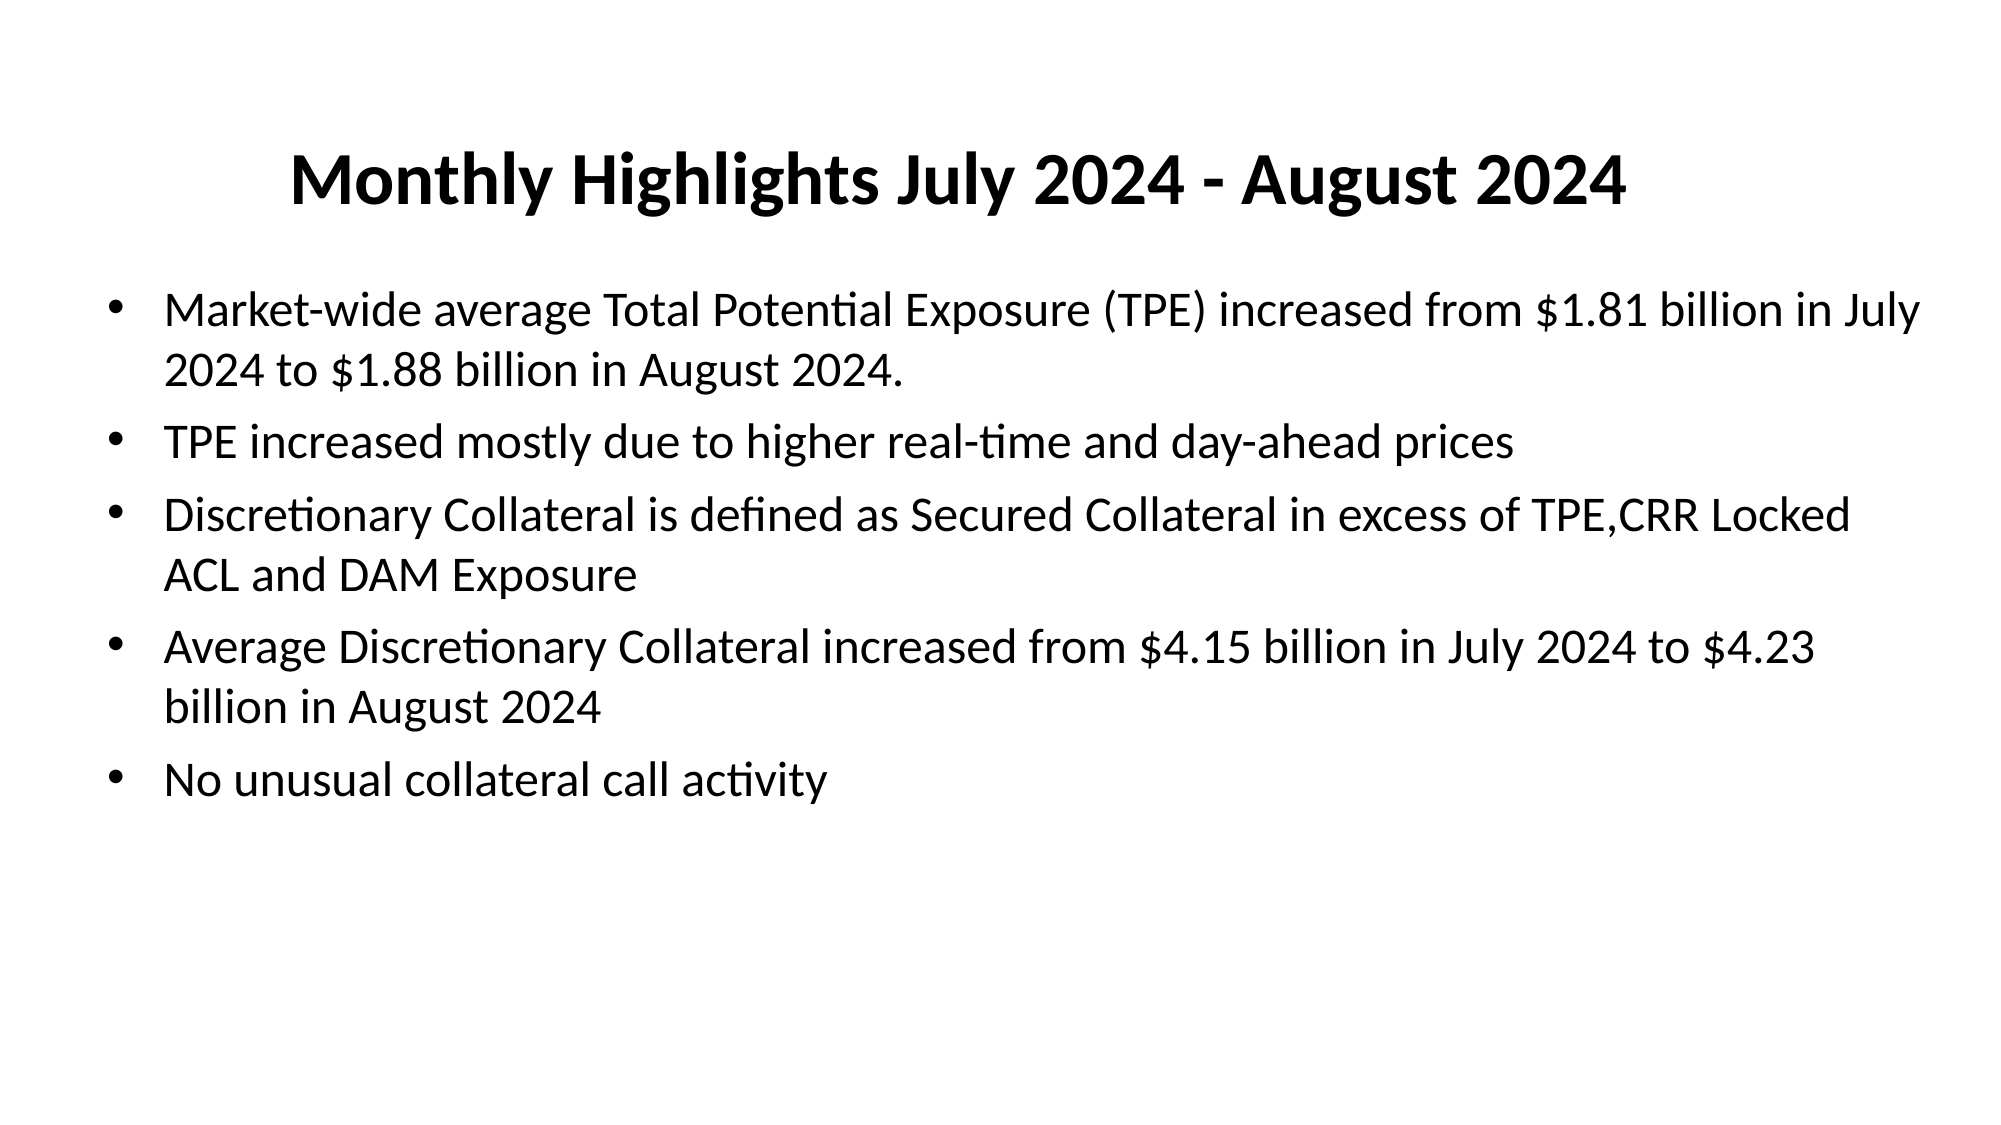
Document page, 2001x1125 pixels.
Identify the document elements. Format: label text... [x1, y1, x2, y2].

title Monthly Highlights July 2024 - August 2024 [167, 107, 1750, 229]
text_box Market-wide average Total Potential Exposure (TPE) increased from $1.81 billion in July 2024 to $1.88 billion in August 2024. TPE increased mostly due to higher real-time and day-ahead prices Discretionary Collateral is defined as Secured Collateral in excess of TPE,CRR Locked ACL and DAM Exposure Average Discretionary Collateral increased from $4.15 billion in July 2024 to $4.23 billion in August 2024 No unusual collateral call activity [92, 268, 1940, 814]
